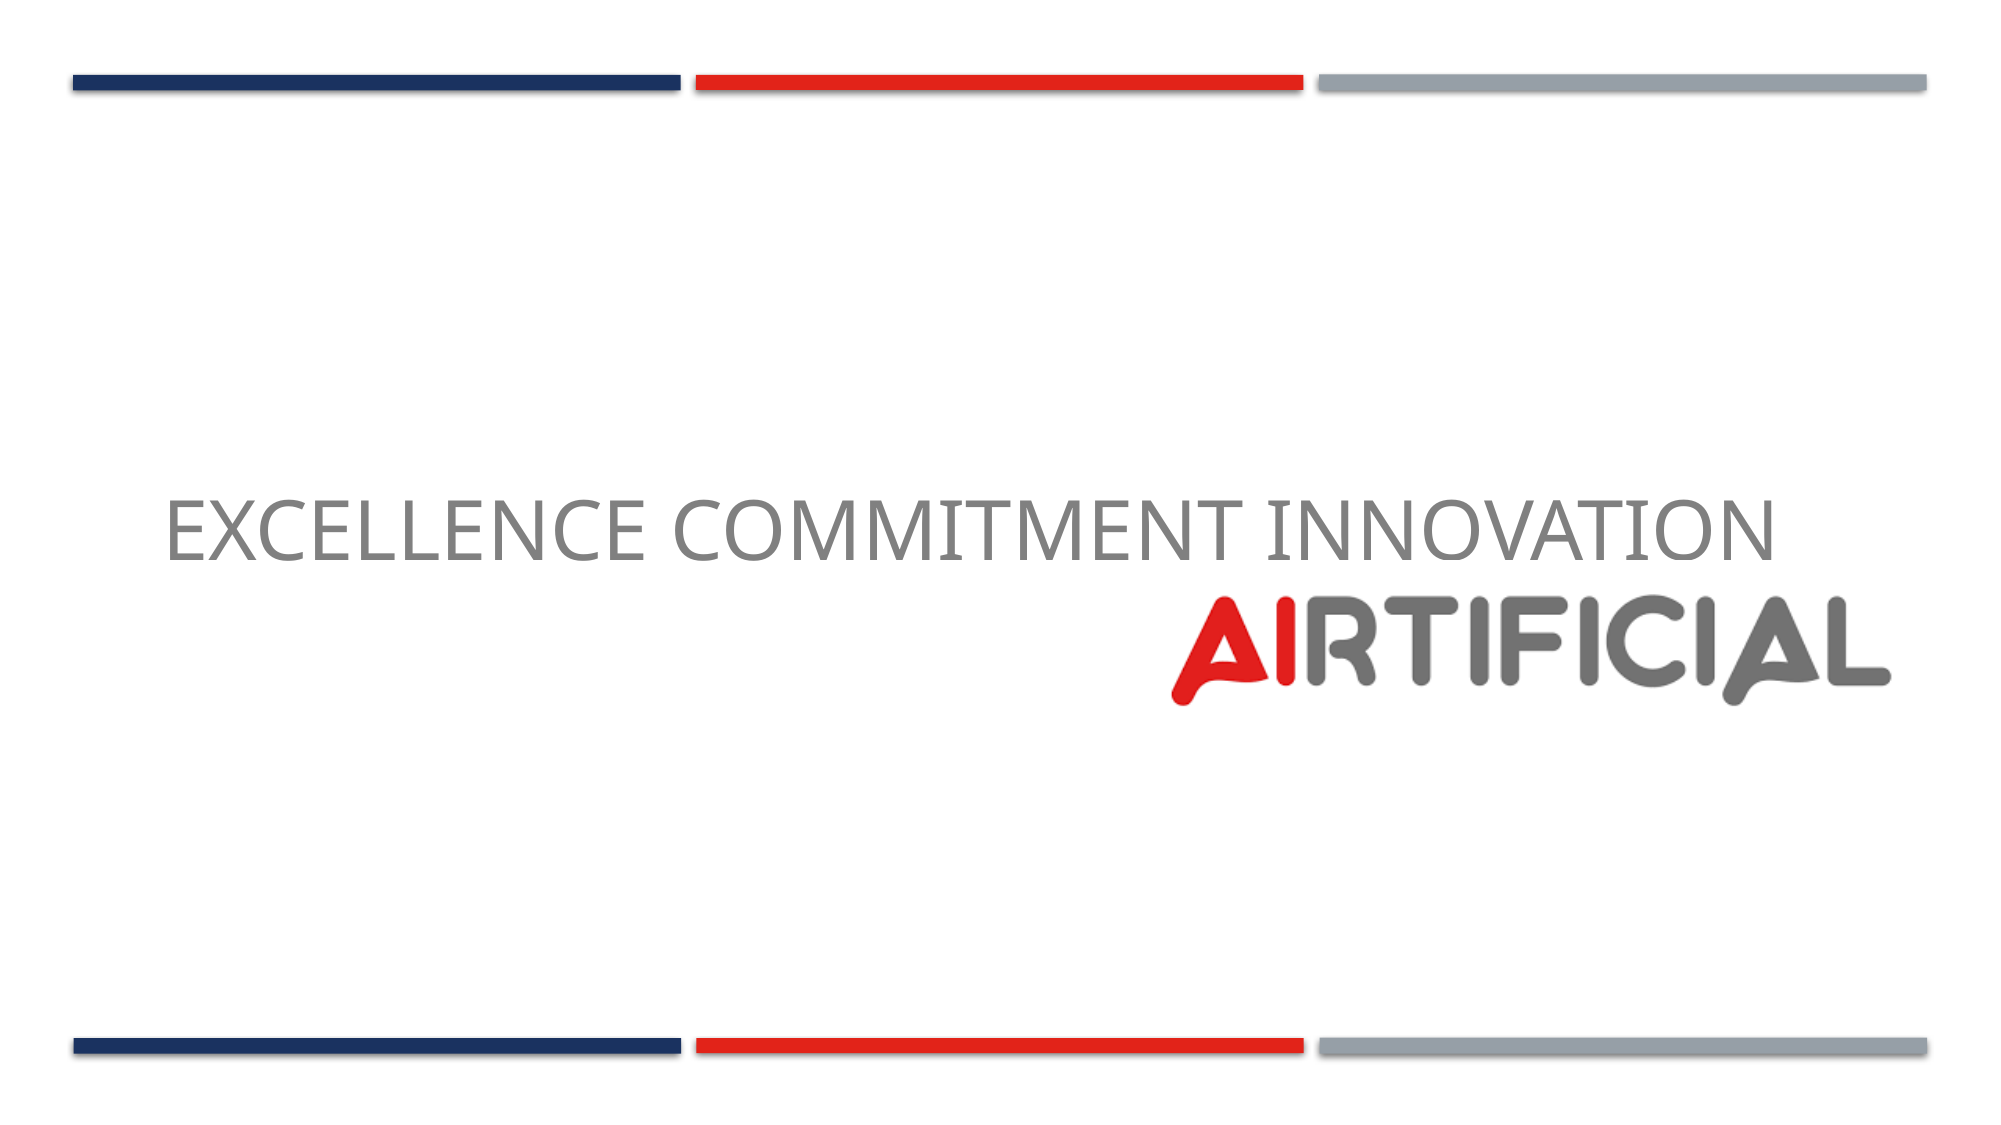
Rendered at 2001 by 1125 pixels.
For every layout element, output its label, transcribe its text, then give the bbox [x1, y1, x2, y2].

title Excellence Commitment Innovation [66, 458, 1877, 586]
picture [1121, 560, 1926, 715]
